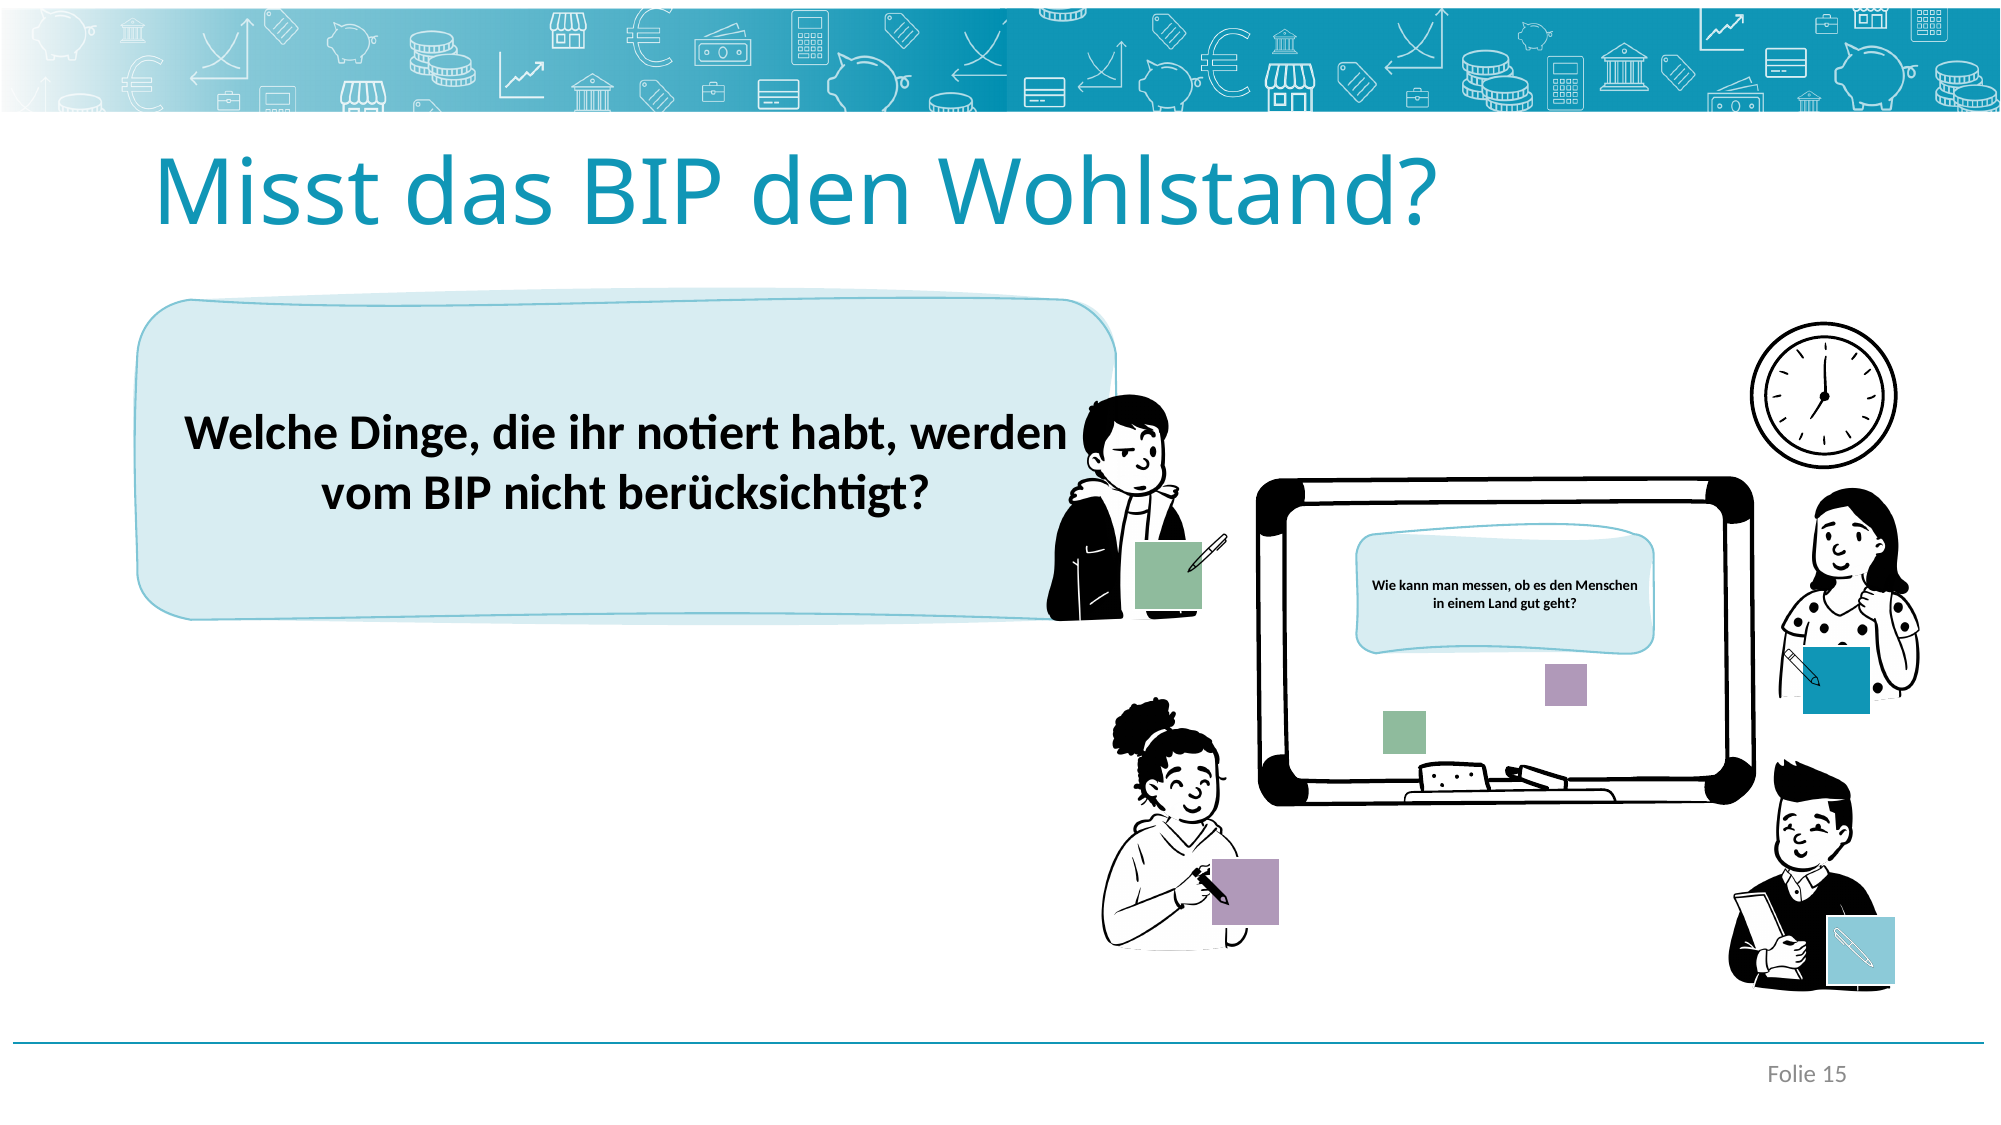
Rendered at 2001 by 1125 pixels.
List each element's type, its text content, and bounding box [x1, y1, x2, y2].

picture [970, 99, 974, 109]
picture [1006, 8, 2001, 112]
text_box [1041, 321, 1927, 999]
title Misst das BIP den Wohlstand? [137, 111, 1863, 278]
picture [1, 8, 964, 112]
slide_number 15 [1412, 1042, 1863, 1103]
text_box Welche Dinge, die ihr notiert habt, werden vom BIP nicht berücksichtigt? [133, 287, 1106, 626]
